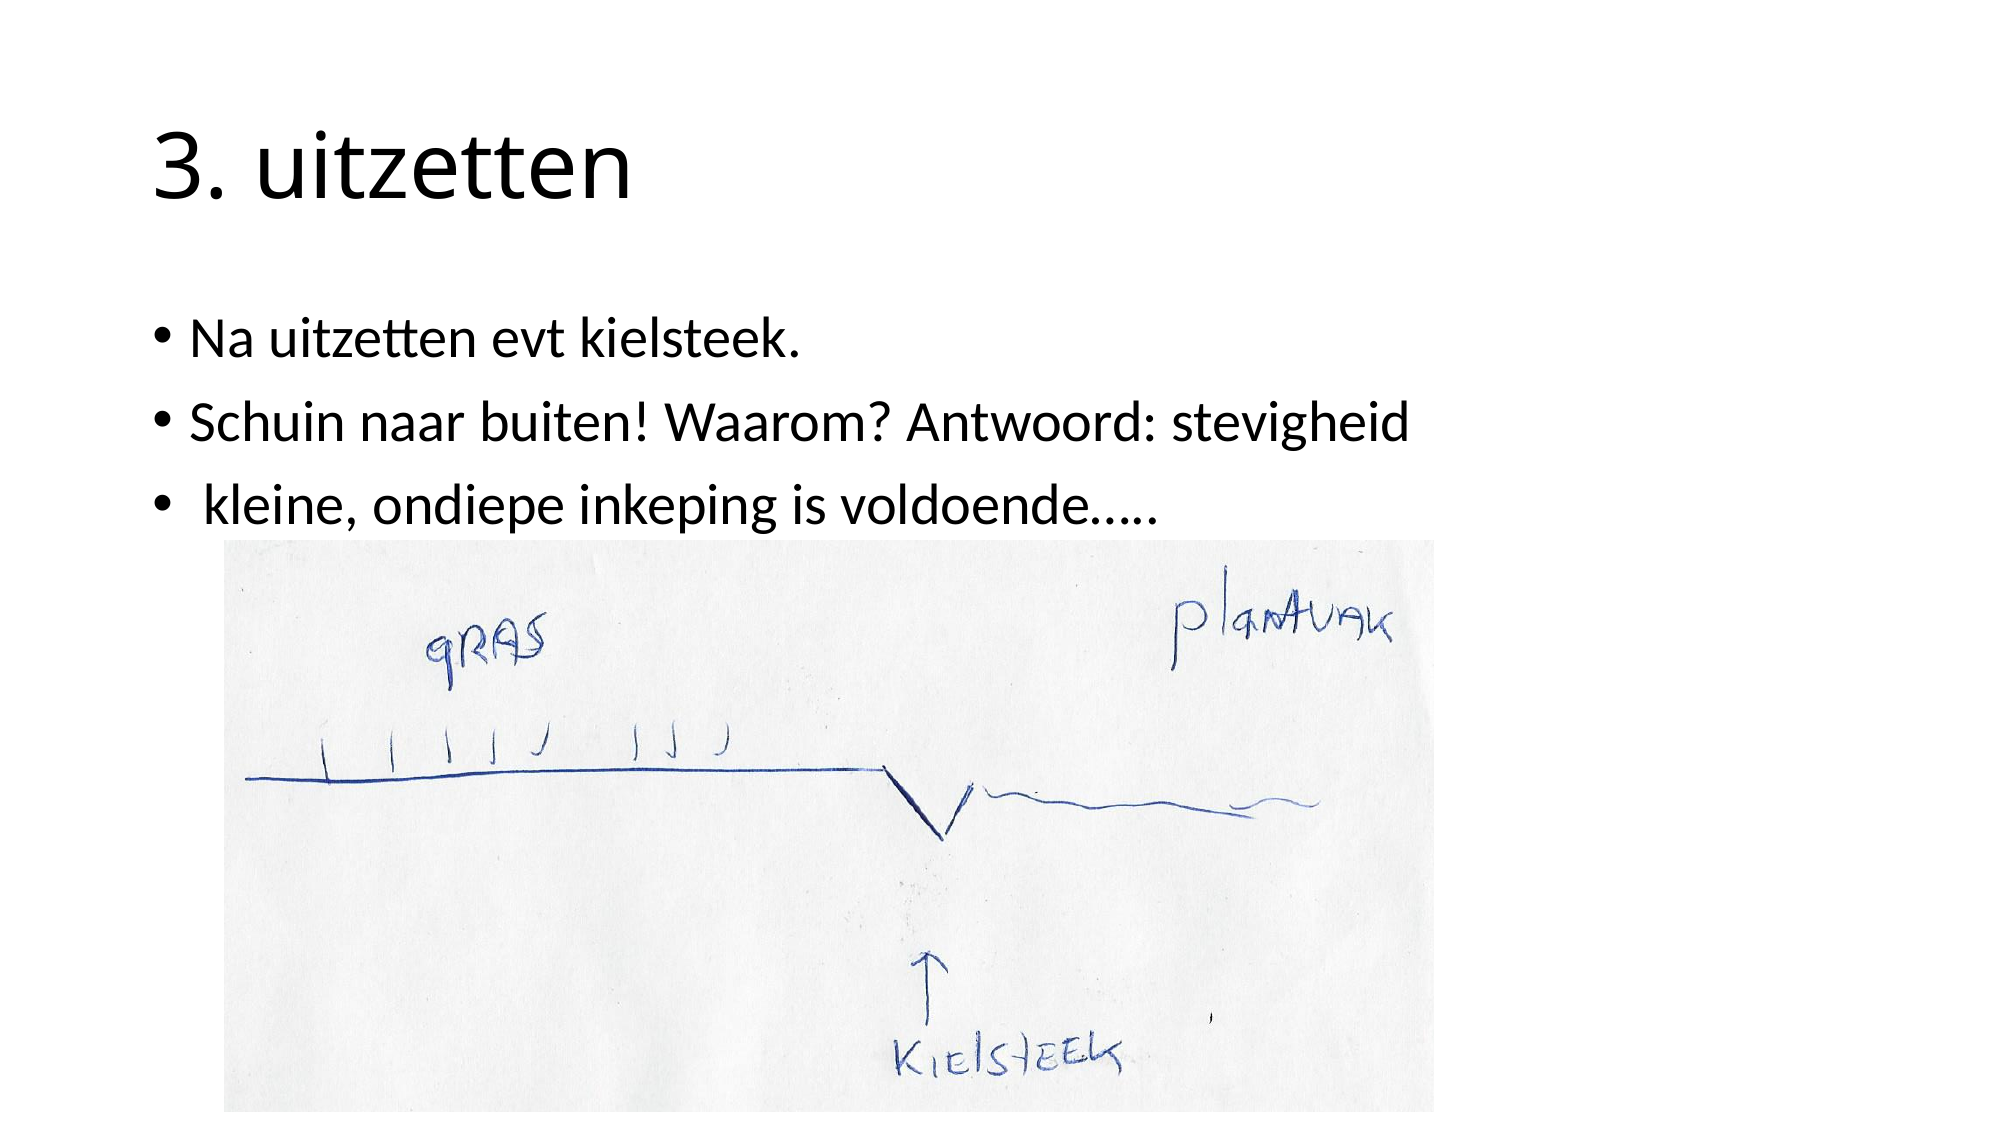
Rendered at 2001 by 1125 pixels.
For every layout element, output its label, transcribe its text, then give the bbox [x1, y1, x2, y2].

list Na uitzetten evt kielsteek. Schuin naar buiten! Waarom? Antwoord: stevigheid kleine, ondiepe inkeping is voldoende….. [137, 299, 1863, 1014]
title 3. uitzetten [137, 59, 1863, 278]
picture [224, 540, 1434, 1112]
